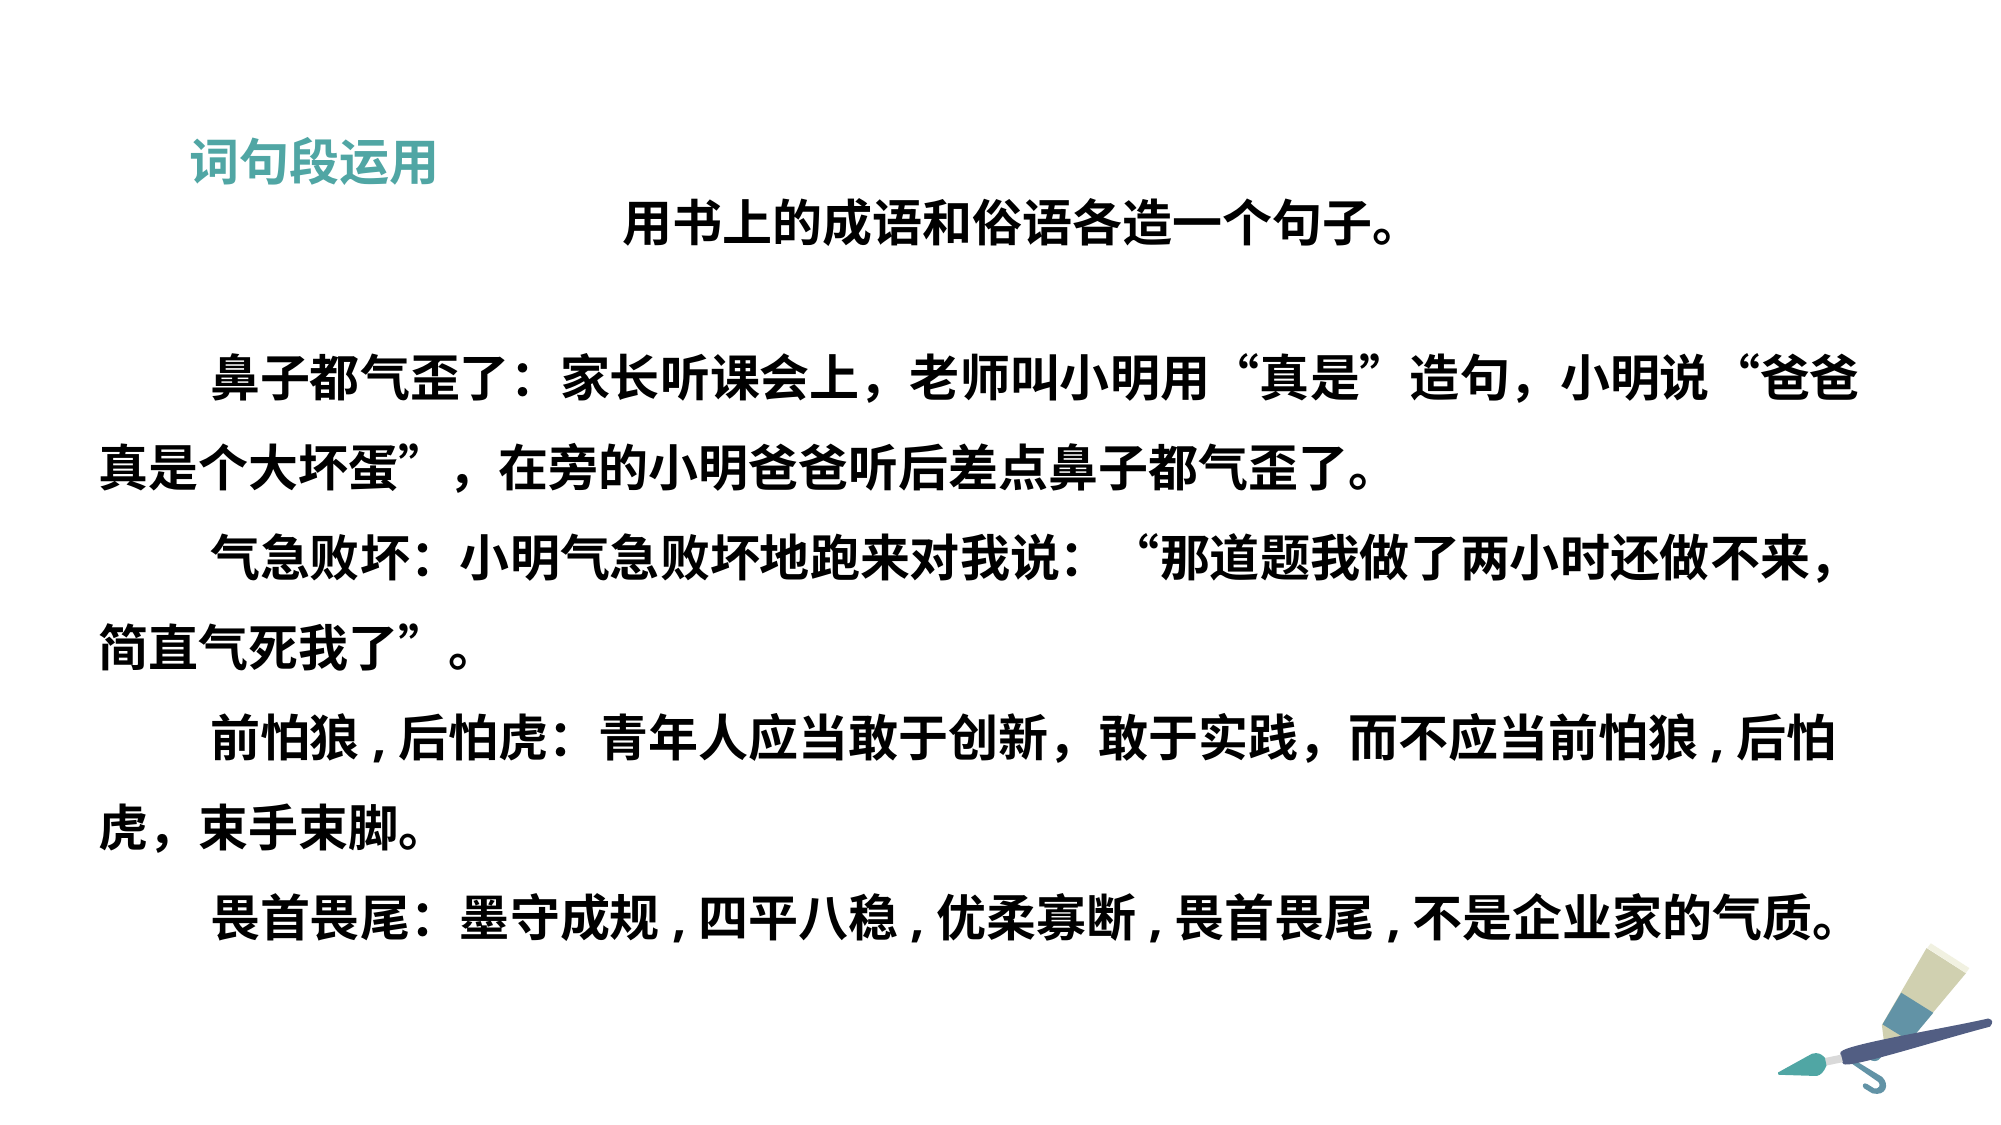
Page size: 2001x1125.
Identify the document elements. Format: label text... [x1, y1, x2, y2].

text_box 用书上的成语和俗语各造一个句子。 [607, 184, 1438, 259]
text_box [1811, 945, 1974, 1125]
text_box 鼻子都气歪了：家长听课会上，老师叫小明用“真是”造句，小明说“爸爸真是个大坏蛋”，在旁的小明爸爸听后差点鼻子都气歪了。 气急败坏：小明气急败坏地跑来对我说：“那道题我做了两小时还做不来，简直气死我了”。 前怕狼,后怕虎：青年人应当敢于创新，敢于实践，而不应当前怕狼,后怕虎，束手束脚。 畏首畏尾：墨守成规,四平八稳,优柔寡断,畏首畏尾,不是企业家的气质。 [83, 308, 1908, 954]
text_box 词句段运用 [174, 123, 455, 199]
